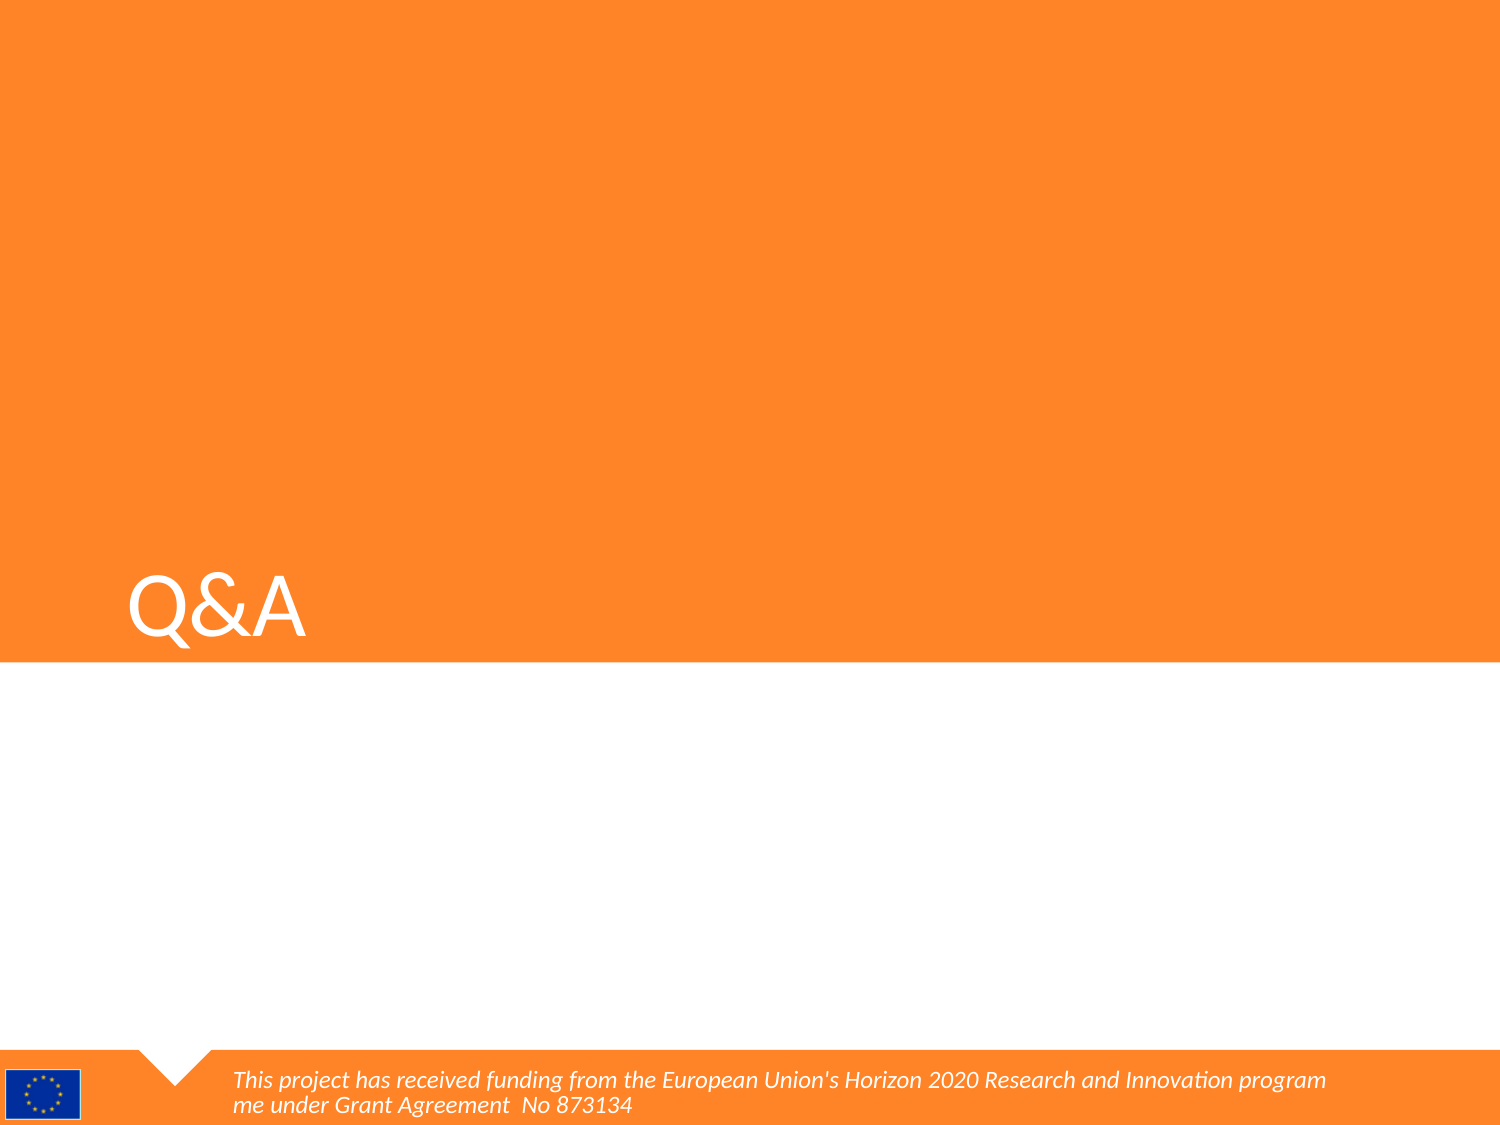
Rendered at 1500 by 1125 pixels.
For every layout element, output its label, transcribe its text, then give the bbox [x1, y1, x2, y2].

picture [5, 1069, 81, 1120]
title Q&A [118, 362, 1394, 663]
footer This project has received funding from the European Union's Horizon 2020 Research and Innovation programme under Grant Agreement No 873134 [218, 1056, 1346, 1116]
